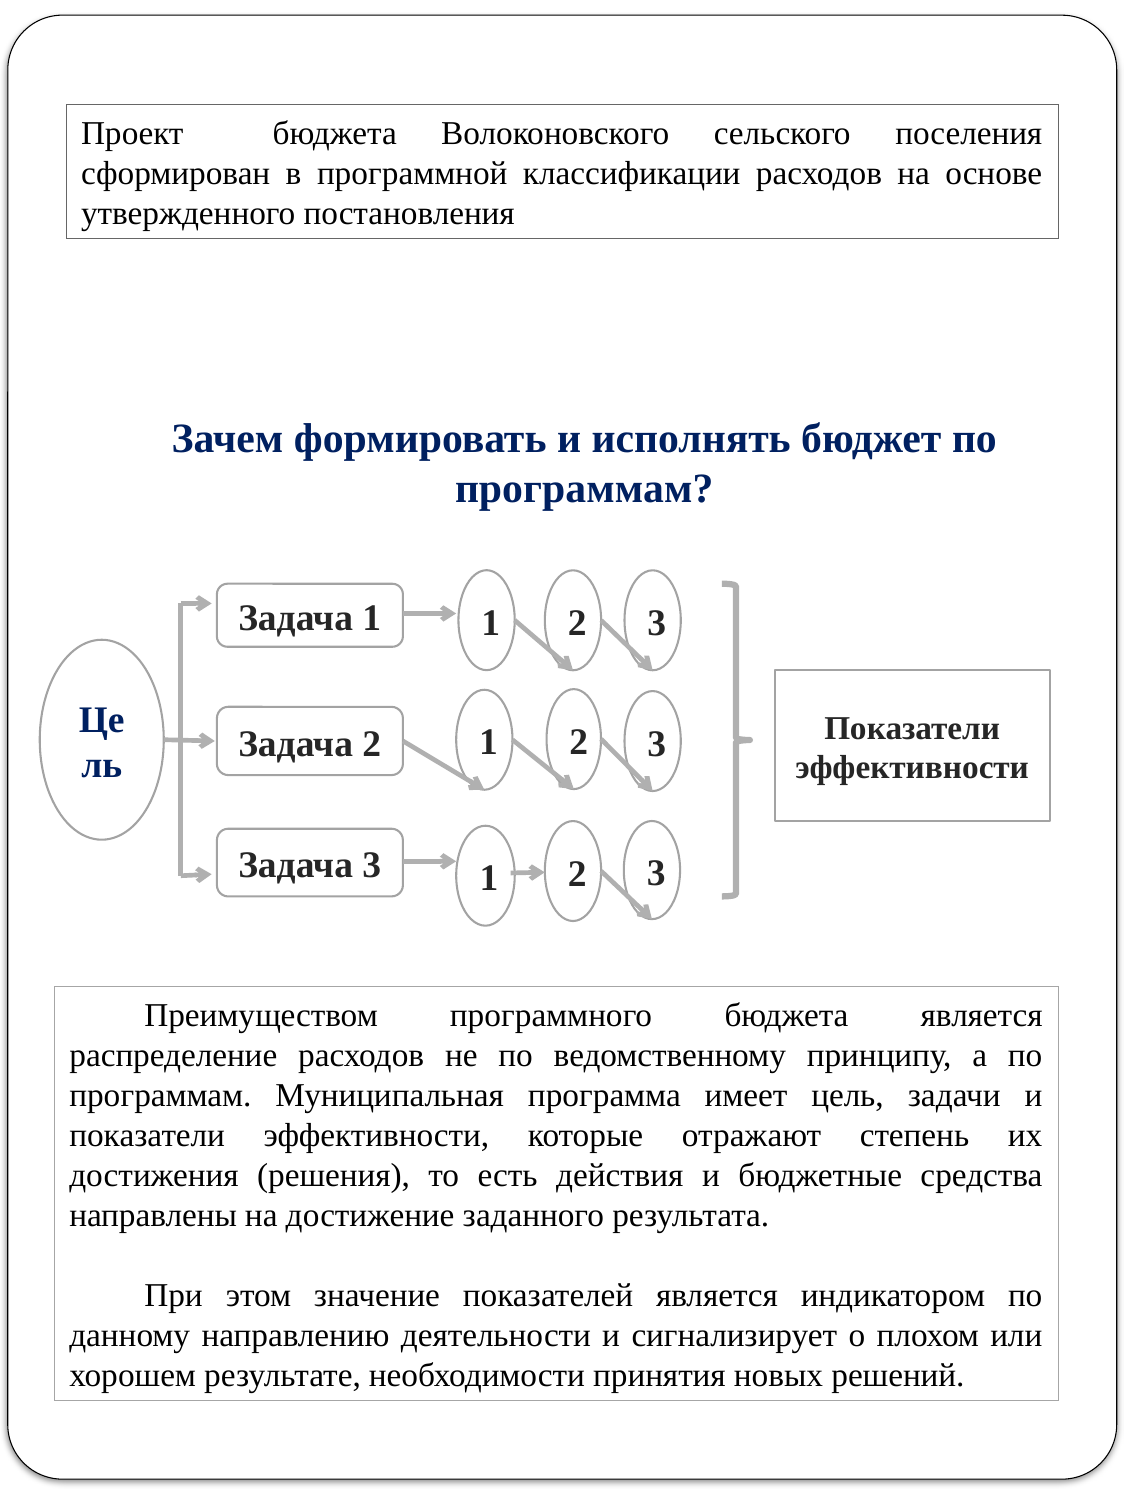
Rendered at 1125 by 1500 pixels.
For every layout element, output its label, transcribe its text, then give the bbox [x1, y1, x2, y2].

text_box Цель [38, 638, 165, 841]
text_box 2 [545, 688, 603, 791]
text_box Преимуществом программного бюджета является распределение расходов не по ведомственному принципу, а по программам. Муниципальная программа имеет цель, задачи и показатели эффективности, которые отражают степень их достижения (решения), то есть действия и бюджетные средства направлены на достижение заданного результата. При этом значение показателей является индикатором по данному направлению деятельности и сигнализирует о плохом или хорошем результате, необходимости принятия новых решений. [54, 986, 1059, 1401]
text_box 2 [543, 569, 603, 672]
text_box Задача 2 [215, 705, 404, 777]
text_box Показатели эффективности [774, 669, 1051, 822]
text_box 2 [543, 820, 603, 923]
text_box Задача 1 [215, 582, 404, 648]
text_box Зачем формировать и исполнять бюджет по программам? [92, 403, 1077, 519]
text_box 3 [623, 690, 682, 793]
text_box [600, 738, 625, 742]
text_box 1 [455, 824, 516, 927]
text_box 1 [455, 688, 514, 791]
text_box 3 [623, 569, 682, 672]
text_box Задача 3 [215, 827, 404, 898]
text_box Проект бюджета Волоконовского сельского поселения сформирован в программной классификации расходов на основе утвержденного постановления [66, 104, 1059, 239]
text_box 1 [457, 569, 516, 672]
text_box 3 [622, 819, 682, 921]
text_box [721, 582, 751, 898]
